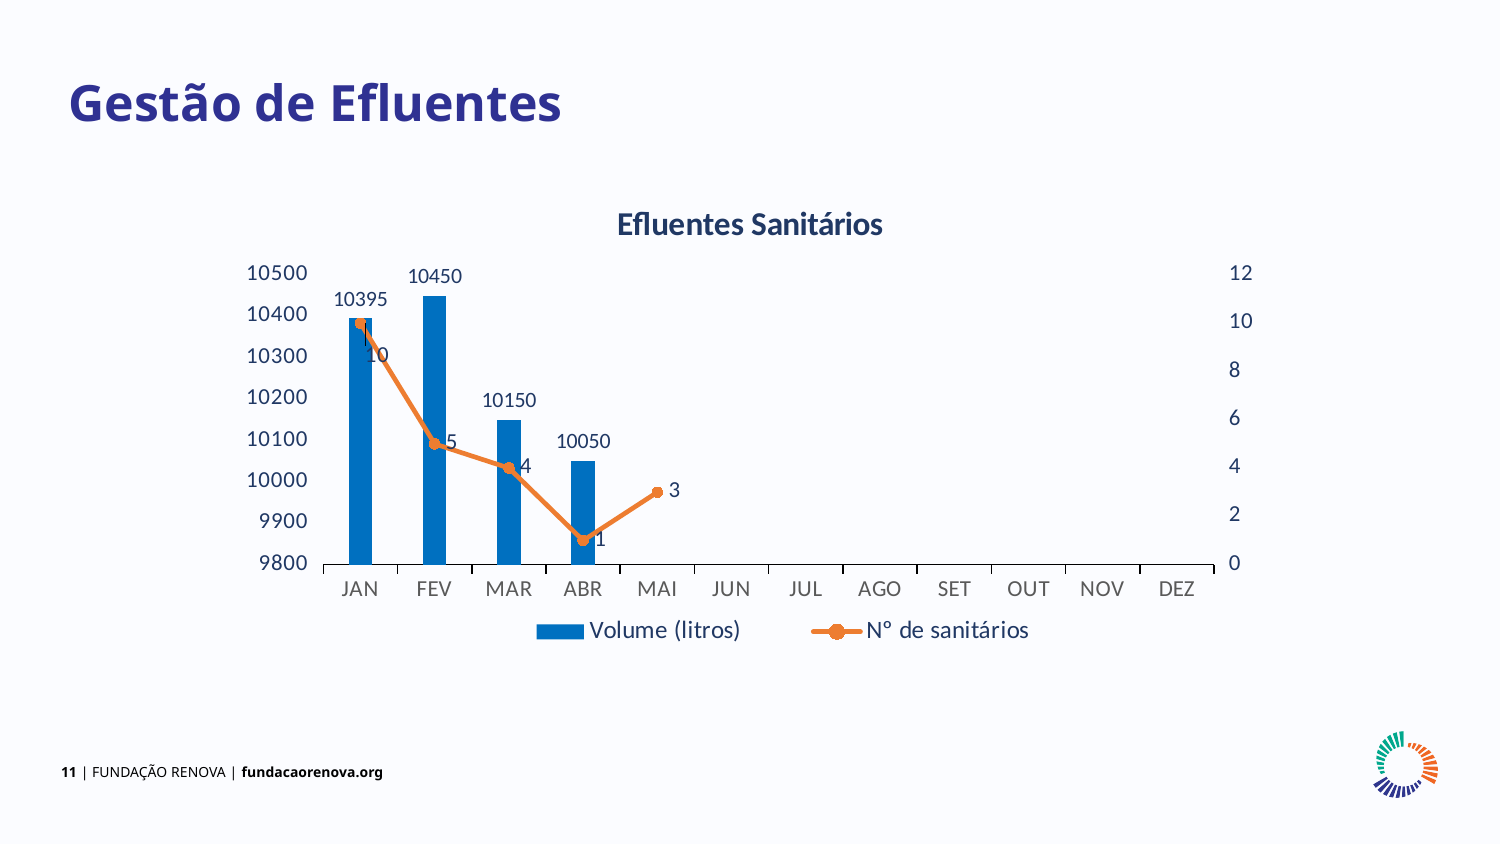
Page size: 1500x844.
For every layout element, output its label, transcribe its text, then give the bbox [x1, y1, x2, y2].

list Gestão de Efluentes [48, 48, 1067, 238]
picture [1373, 731, 1438, 798]
chart [224, 183, 1276, 661]
